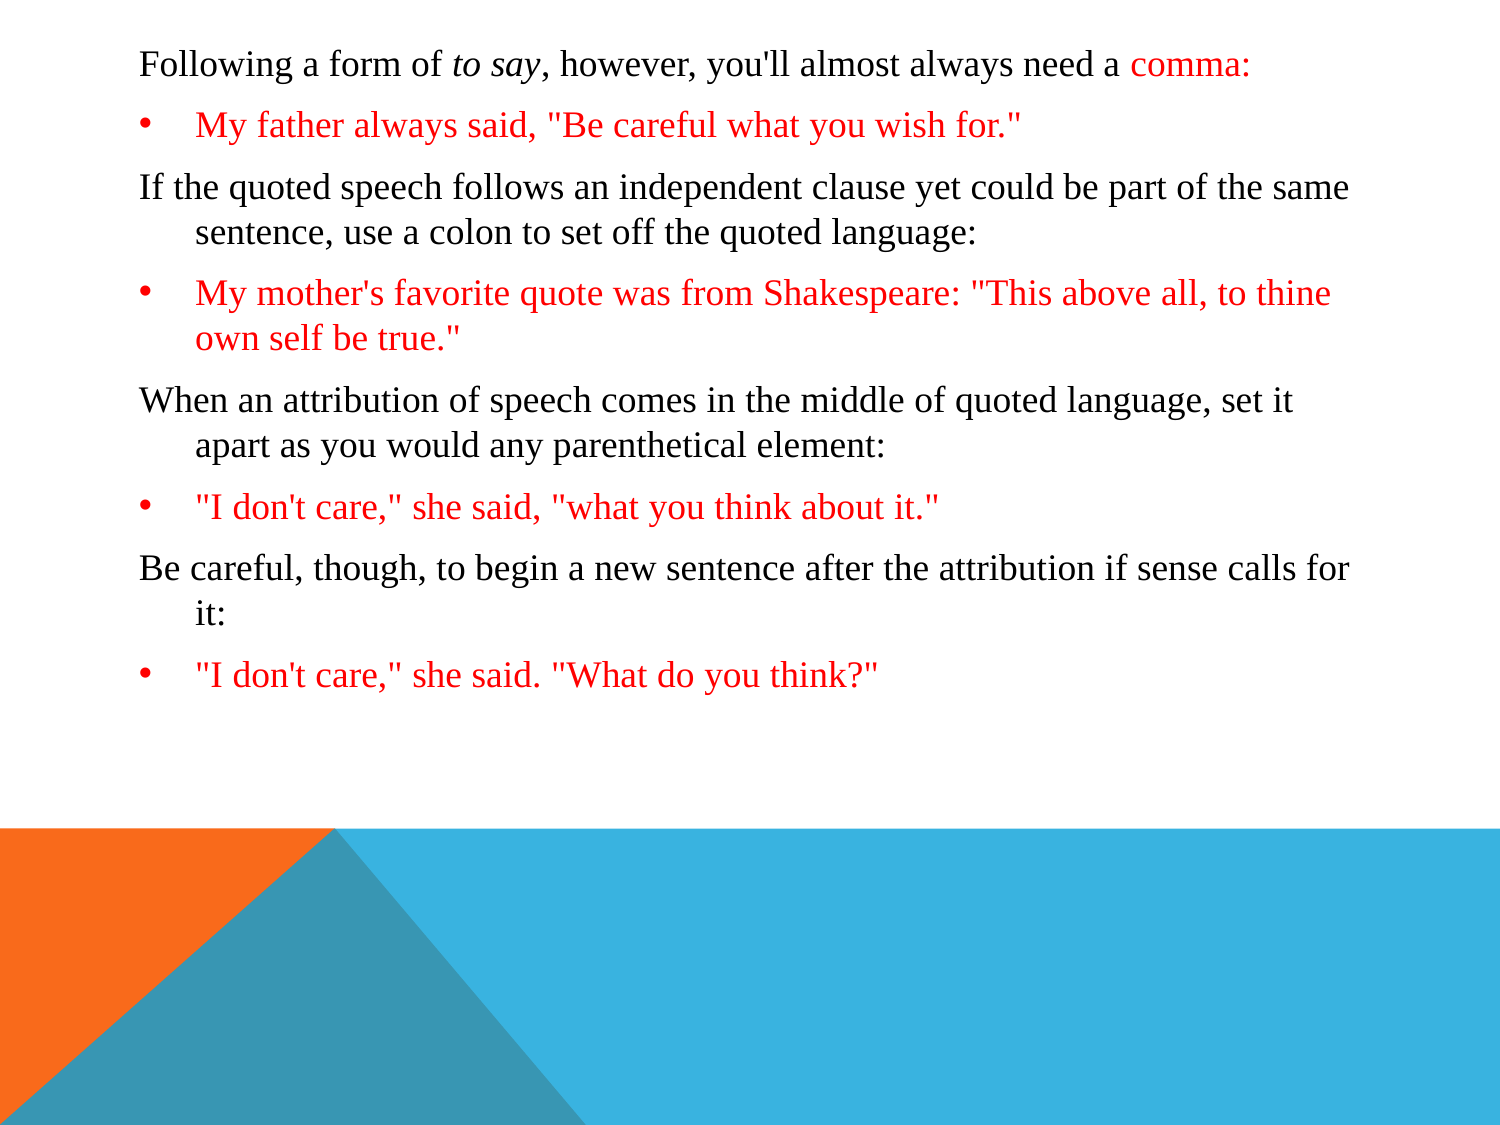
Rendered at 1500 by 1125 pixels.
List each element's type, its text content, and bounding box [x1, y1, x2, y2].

list Following a form of to say, however, you'll almost always need a comma: My father always said, "Be careful what you wish for." If the quoted speech follows an independent clause yet could be part of the same sentence, use a colon to set off the quoted language: My mother's favorite quote was from Shakespeare: "This above all, to thine own self be true." When an attribution of speech comes in the middle of quoted language, set it apart as you would any parenthetical element: "I don't care," she said, "what you think about it." Be careful, though, to begin a new sentence after the attribution if sense calls for it: "I don't care," she said. "What do you think?" [123, 30, 1388, 745]
